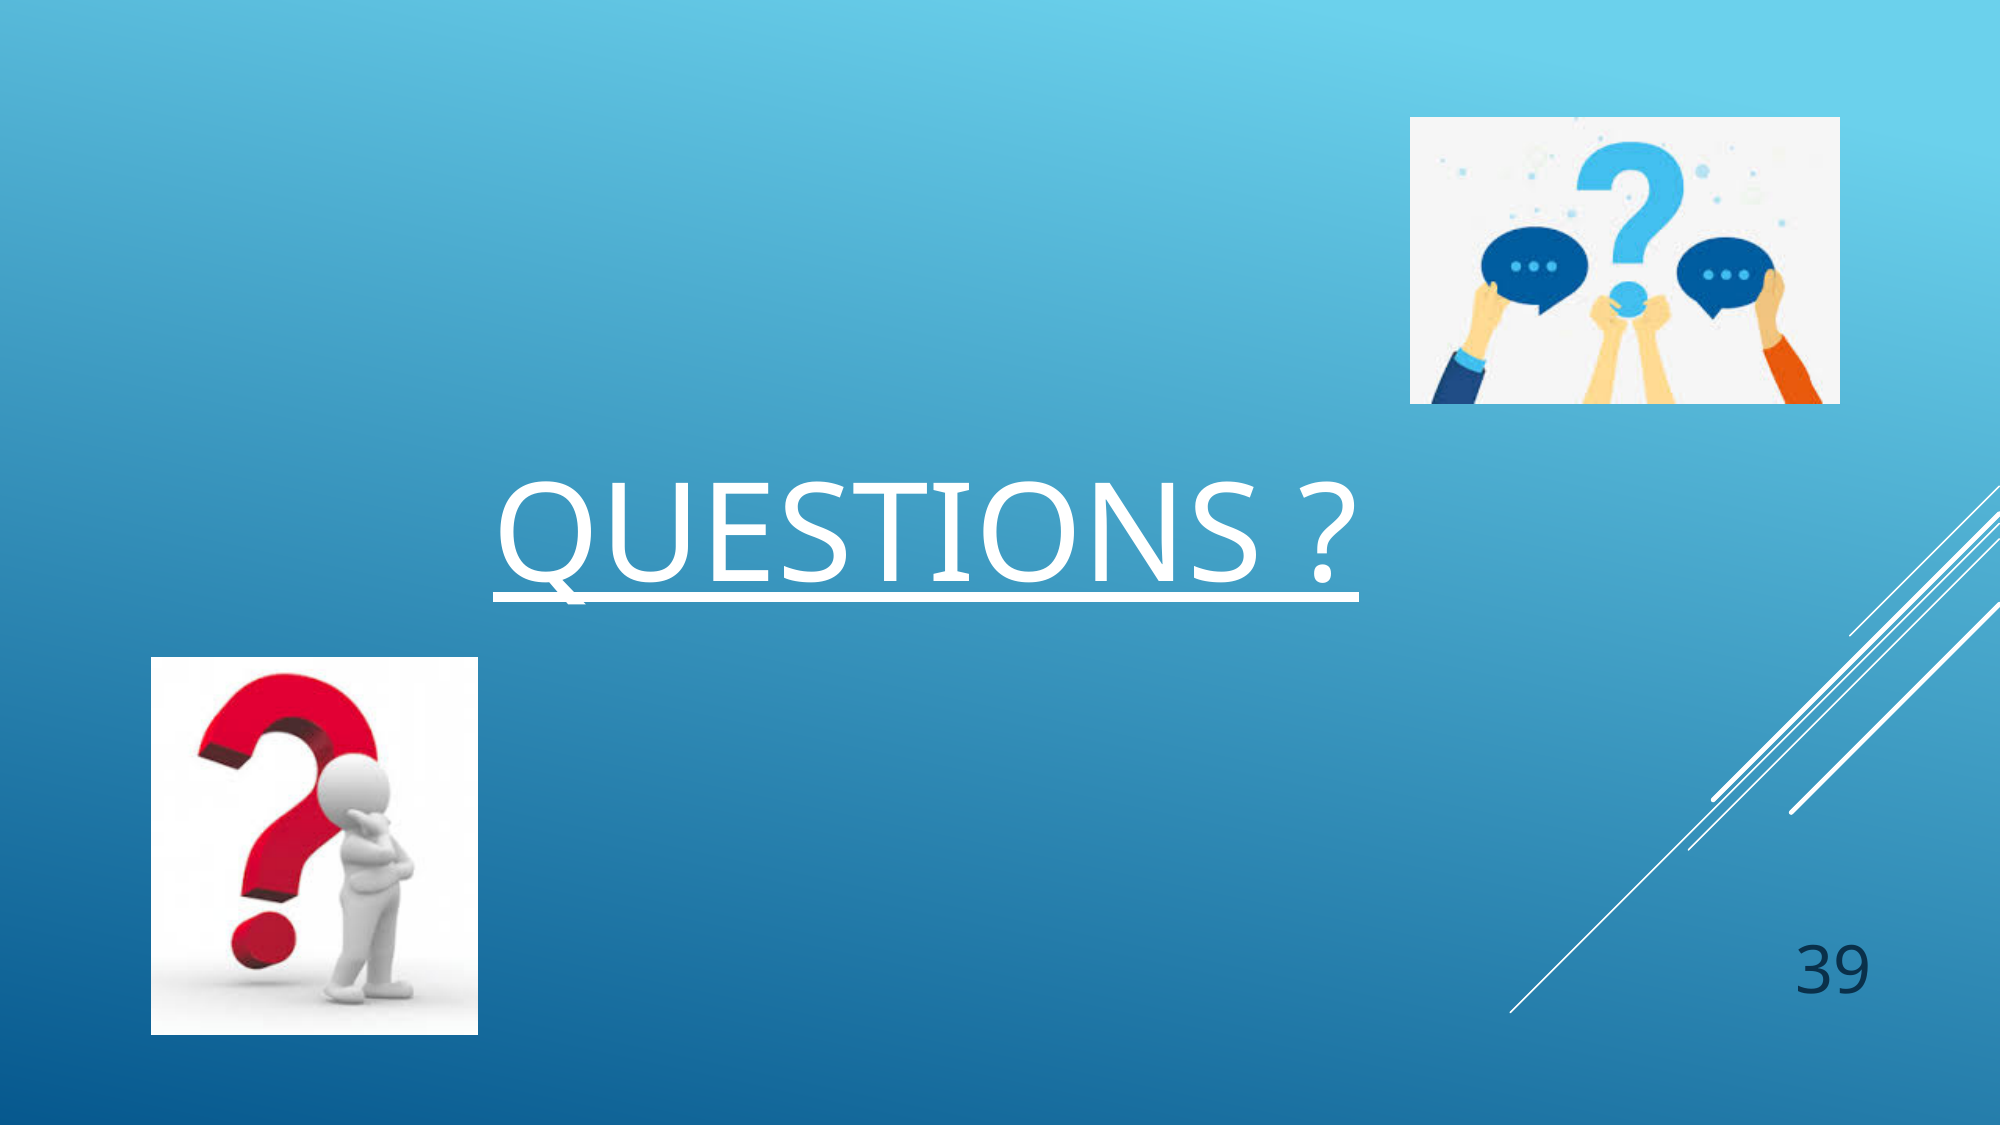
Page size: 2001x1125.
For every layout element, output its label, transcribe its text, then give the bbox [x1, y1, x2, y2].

picture [150, 657, 479, 1035]
slide_number 39 [1700, 915, 1888, 1025]
text_box Questions ? [477, 436, 1399, 628]
picture [1409, 117, 1840, 405]
